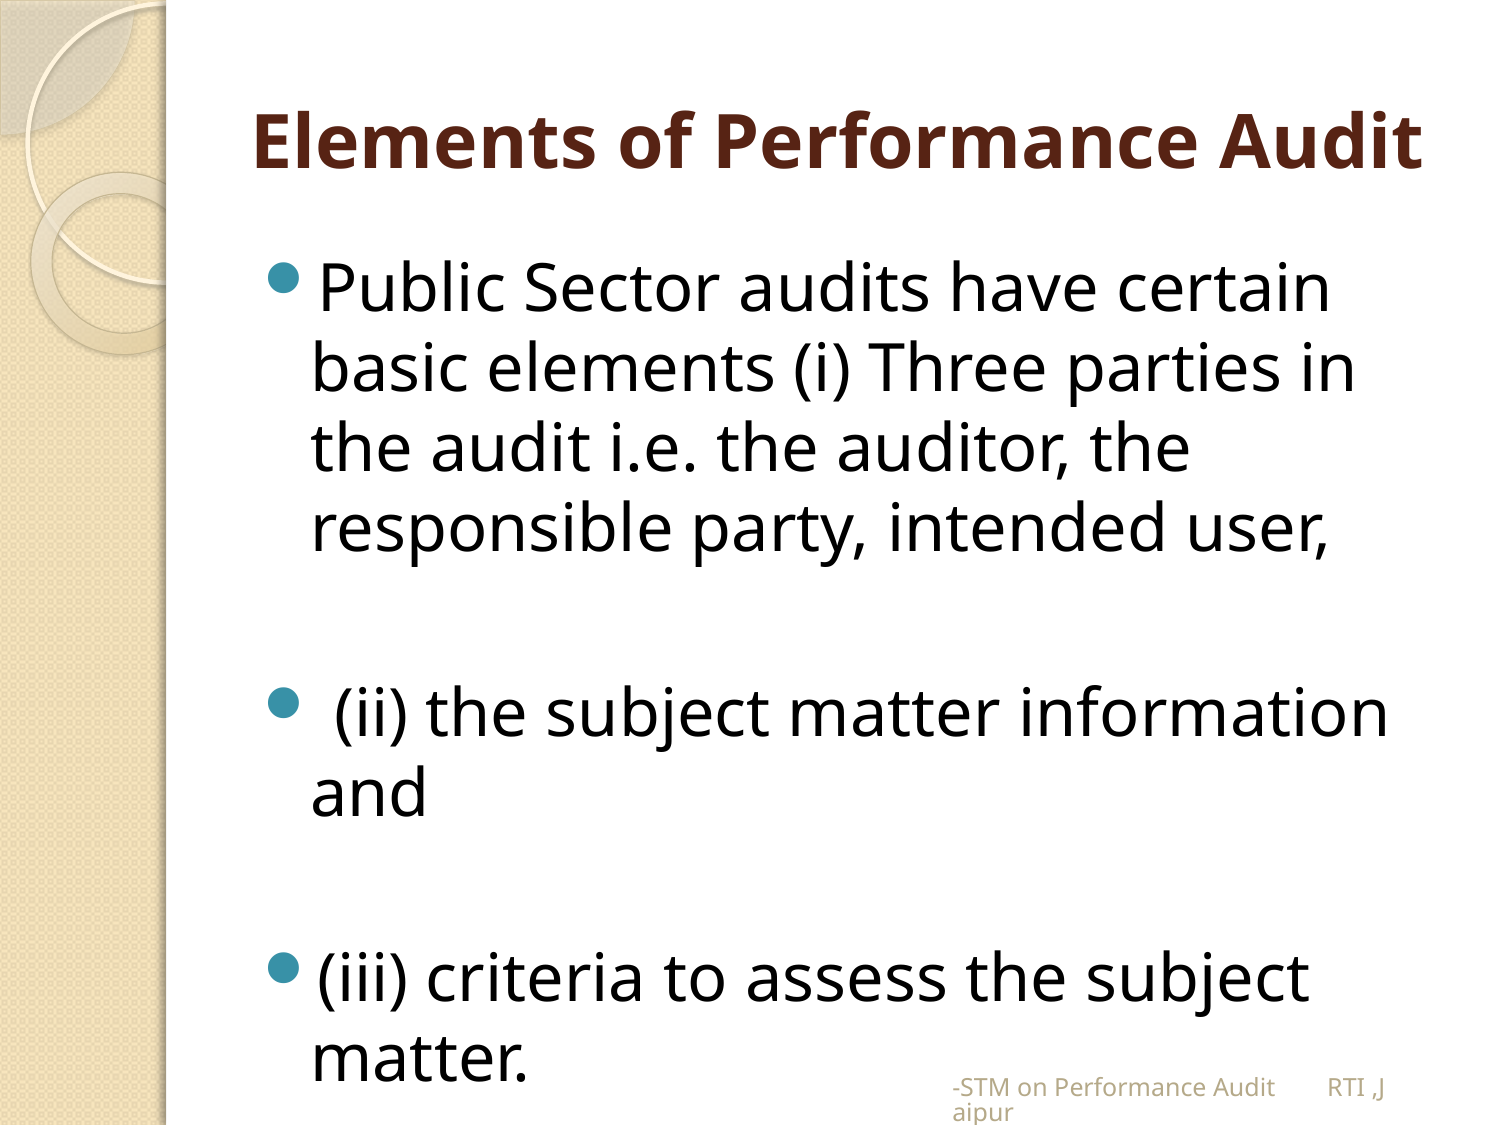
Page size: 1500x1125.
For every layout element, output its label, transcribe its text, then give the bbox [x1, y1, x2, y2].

list Public Sector audits have certain basic elements (i) Three parties in the audit i.e. the auditor, the responsible party, intended user, (ii) the subject matter information and (iii) criteria to assess the subject matter. [235, 237, 1466, 1025]
title Elements of Performance Audit [235, 45, 1466, 233]
footer -STM on Performance Audit RTI ,Jaipur [937, 1034, 1413, 1113]
